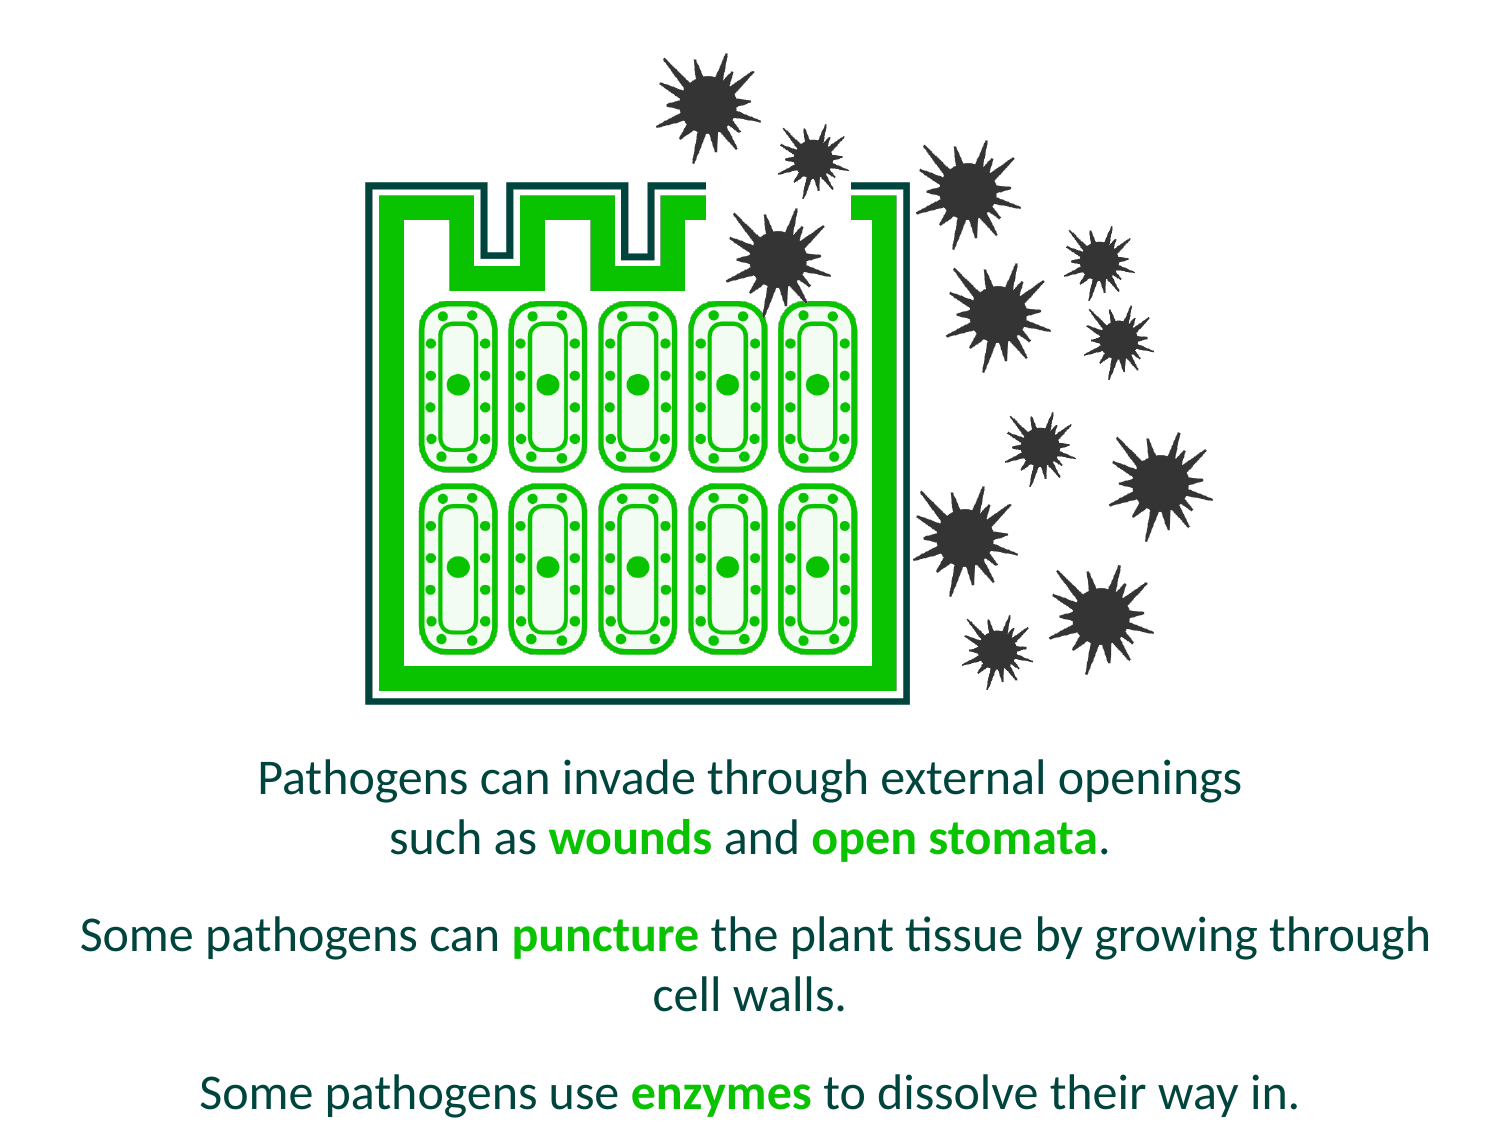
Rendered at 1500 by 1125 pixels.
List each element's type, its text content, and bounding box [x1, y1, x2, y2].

picture [915, 140, 1021, 250]
picture [777, 124, 849, 200]
picture [945, 263, 1051, 373]
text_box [365, 170, 911, 706]
picture [1063, 225, 1135, 301]
picture [912, 412, 1076, 597]
text_box Pathogens can invade through external openings such as wounds and open stomata. Some pathogens can puncture the plant tissue by growing through cell walls. Some pathogens use enzymes to dissolve their way in. [47, 736, 1452, 1125]
picture [1082, 305, 1154, 380]
picture [655, 53, 761, 164]
picture [1108, 432, 1214, 542]
picture [1048, 565, 1154, 675]
picture [725, 208, 831, 319]
picture [961, 615, 1033, 690]
